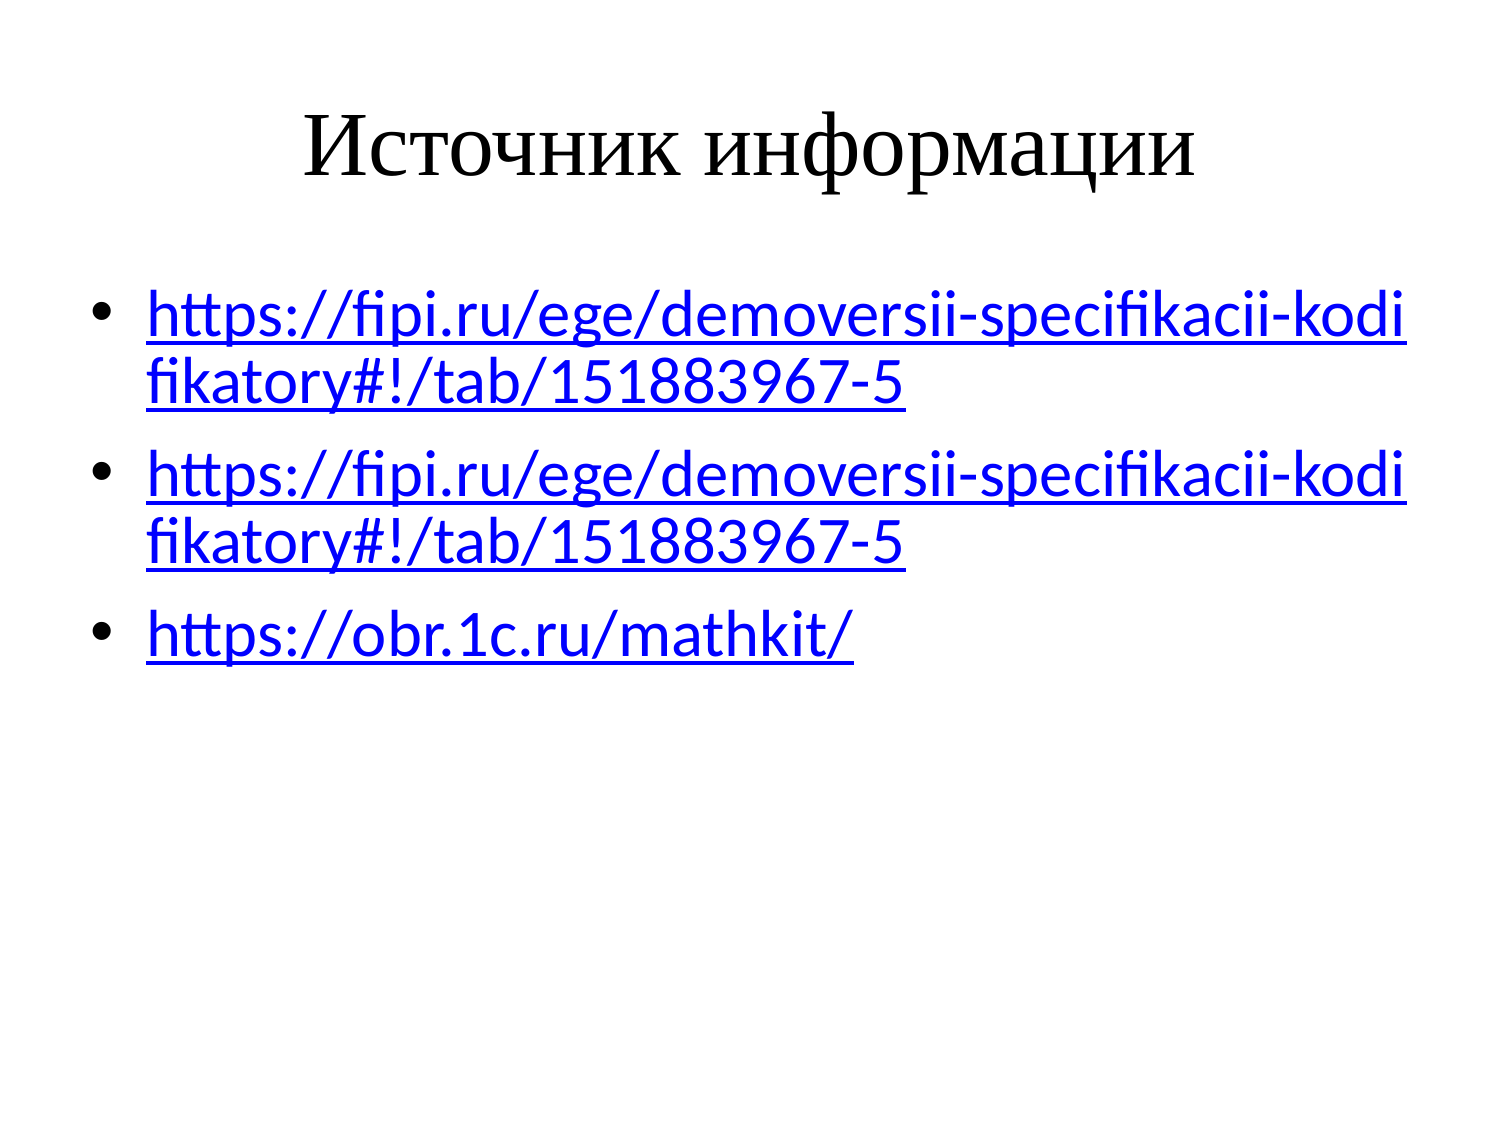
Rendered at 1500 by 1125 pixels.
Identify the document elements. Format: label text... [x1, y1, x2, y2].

title Источник информации [75, 45, 1425, 233]
list https://fipi.ru/ege/demoversii-specifikacii-kodifikatory#!/tab/151883967-5 https://fipi.ru/ege/demoversii-specifikacii-kodifikatory#!/tab/151883967-5 https://obr.1c.ru/mathkit/ [75, 262, 1425, 1005]
